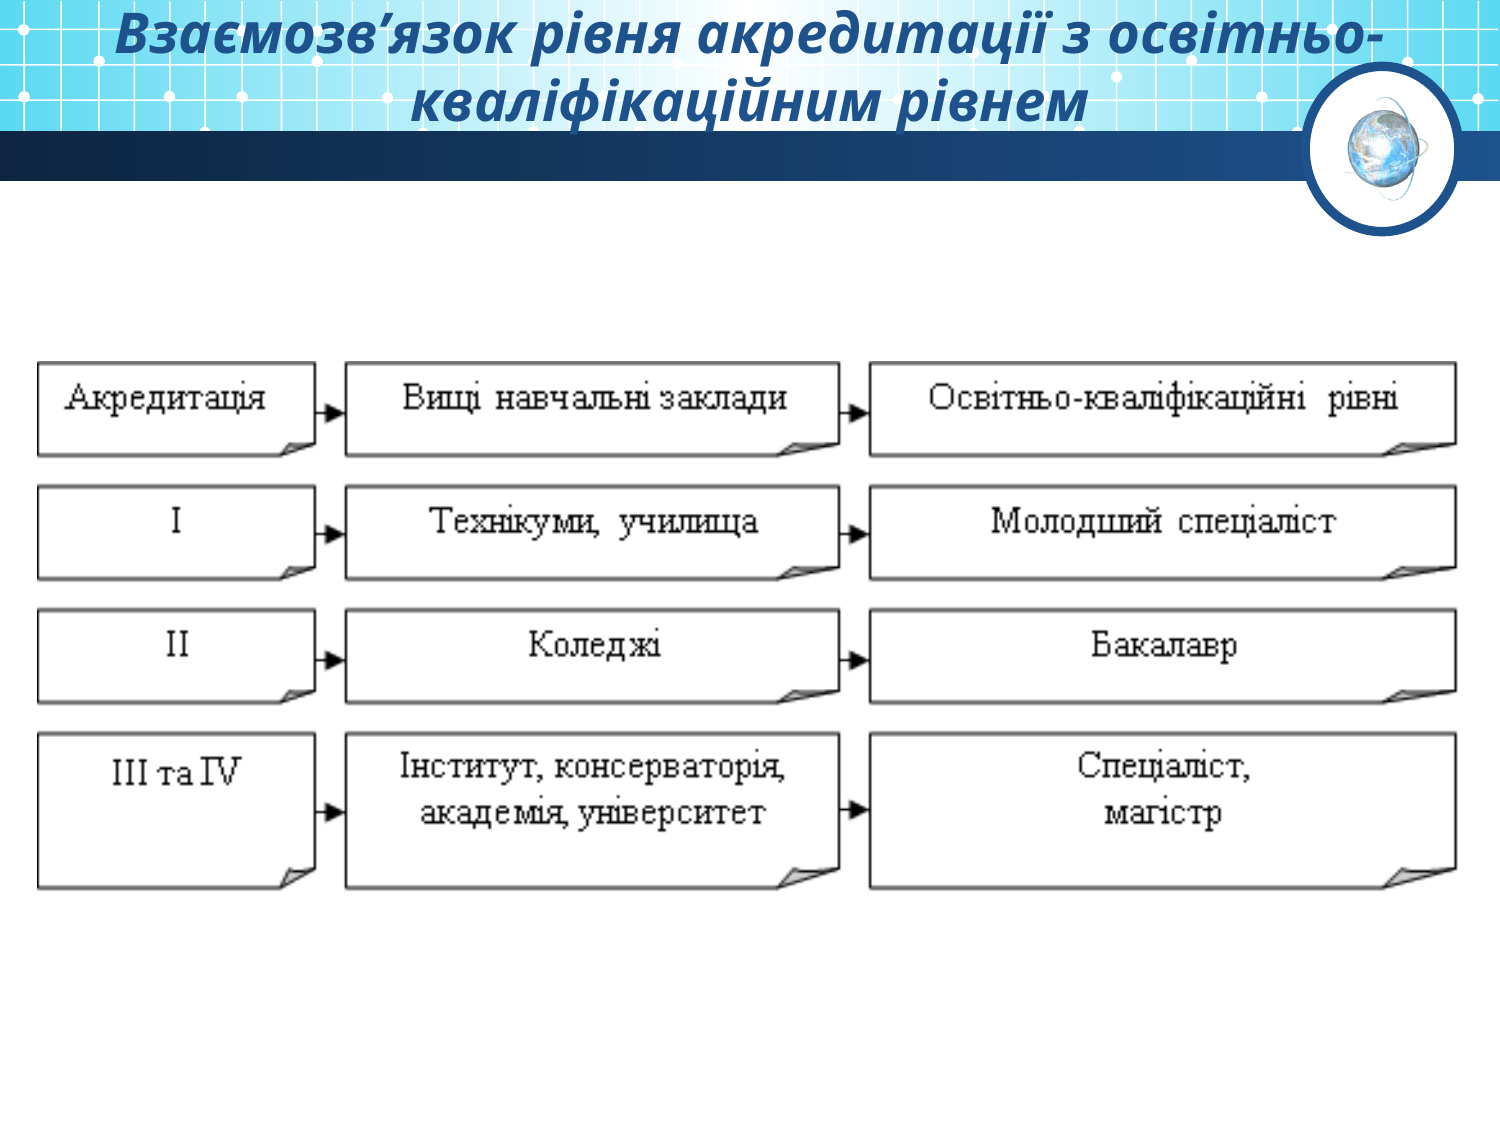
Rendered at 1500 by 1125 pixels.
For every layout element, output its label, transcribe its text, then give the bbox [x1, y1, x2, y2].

picture [37, 361, 1463, 894]
title Взаємозв’язок рівня акредитації з освітньо-кваліфікаційним рівнем [0, 0, 1500, 130]
picture [1310, 130, 1454, 226]
